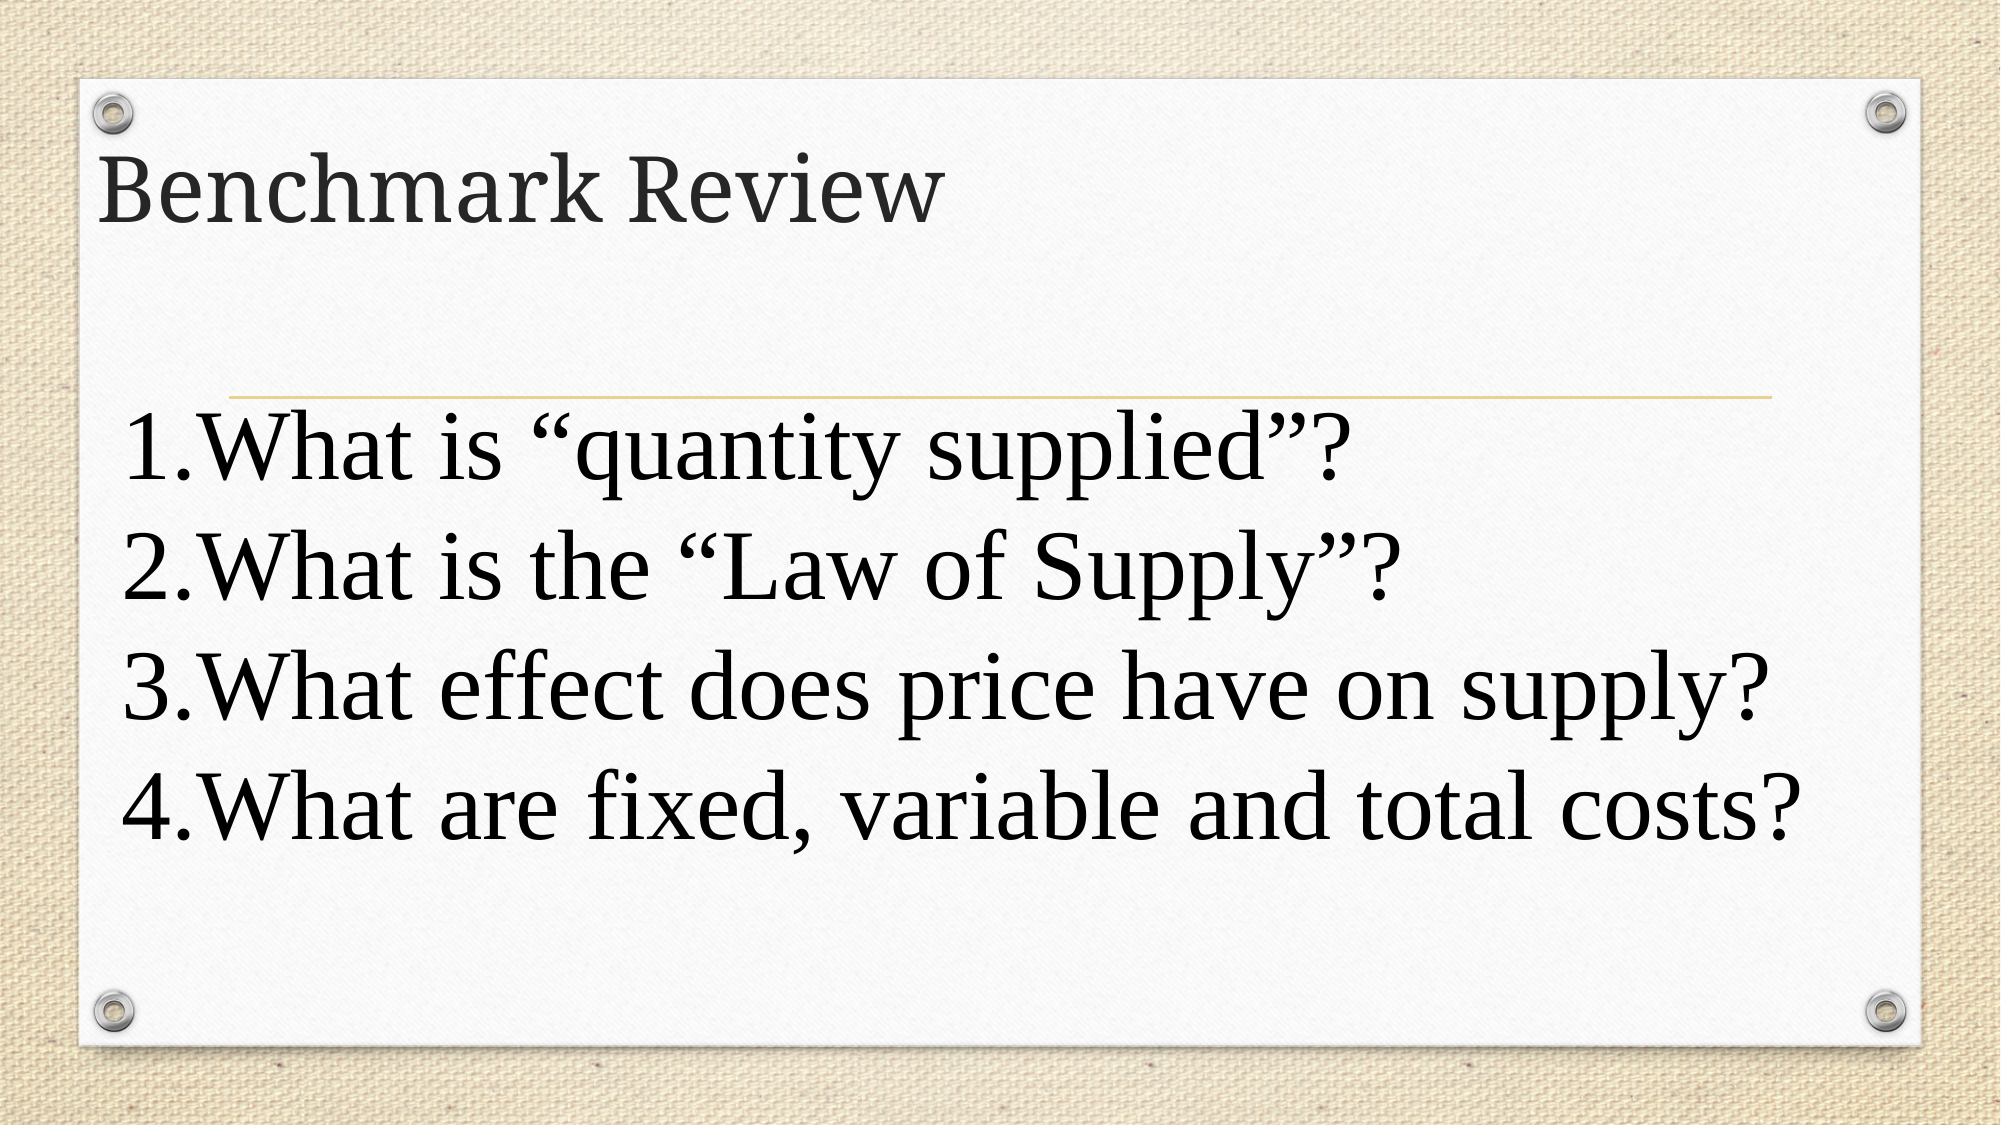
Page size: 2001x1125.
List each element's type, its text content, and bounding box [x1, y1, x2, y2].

picture [0, 0, 2001, 1125]
text_box What is “quantity supplied”? What is the “Law of Supply”? What effect does price have on supply? What are fixed, variable and total costs? [106, 372, 1903, 867]
title Benchmark Review [81, 79, 1657, 293]
